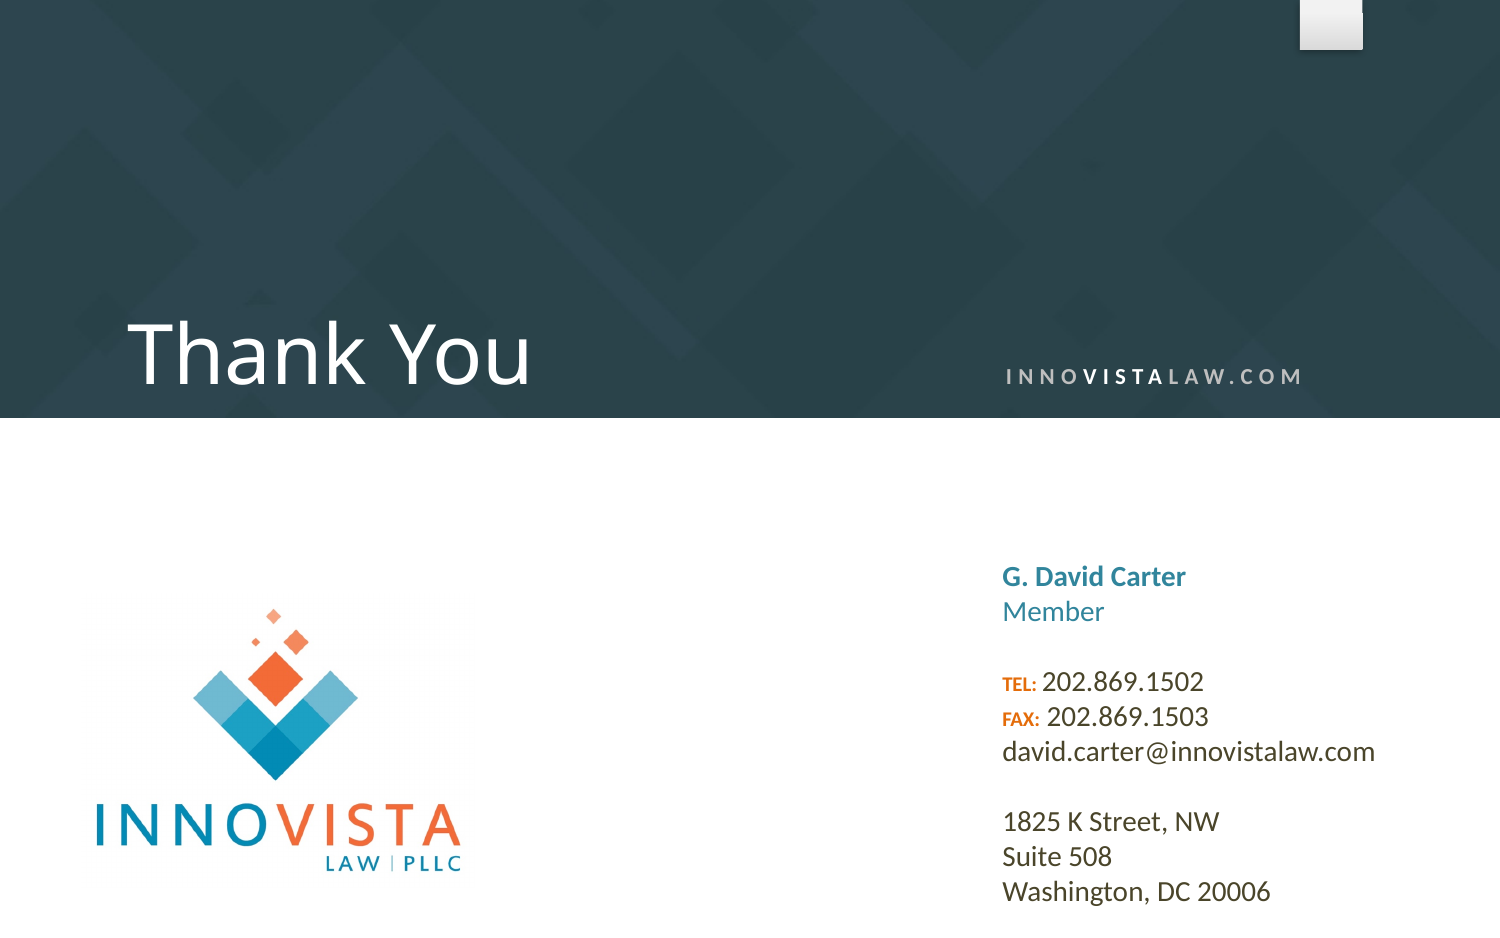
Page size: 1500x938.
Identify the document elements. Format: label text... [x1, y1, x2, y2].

text_box Thank You [112, 293, 900, 409]
picture [81, 593, 475, 888]
picture [0, 0, 1500, 418]
text_box INNOVISTALAW.COM [991, 354, 1329, 397]
text_box G. David Carter Member TEL: 202.869.1502 FAX: 202.869.1503 david.carter@innovistalaw.com 1825 K Street, NW Suite 508 Washington, DC 20006 [987, 550, 1413, 915]
